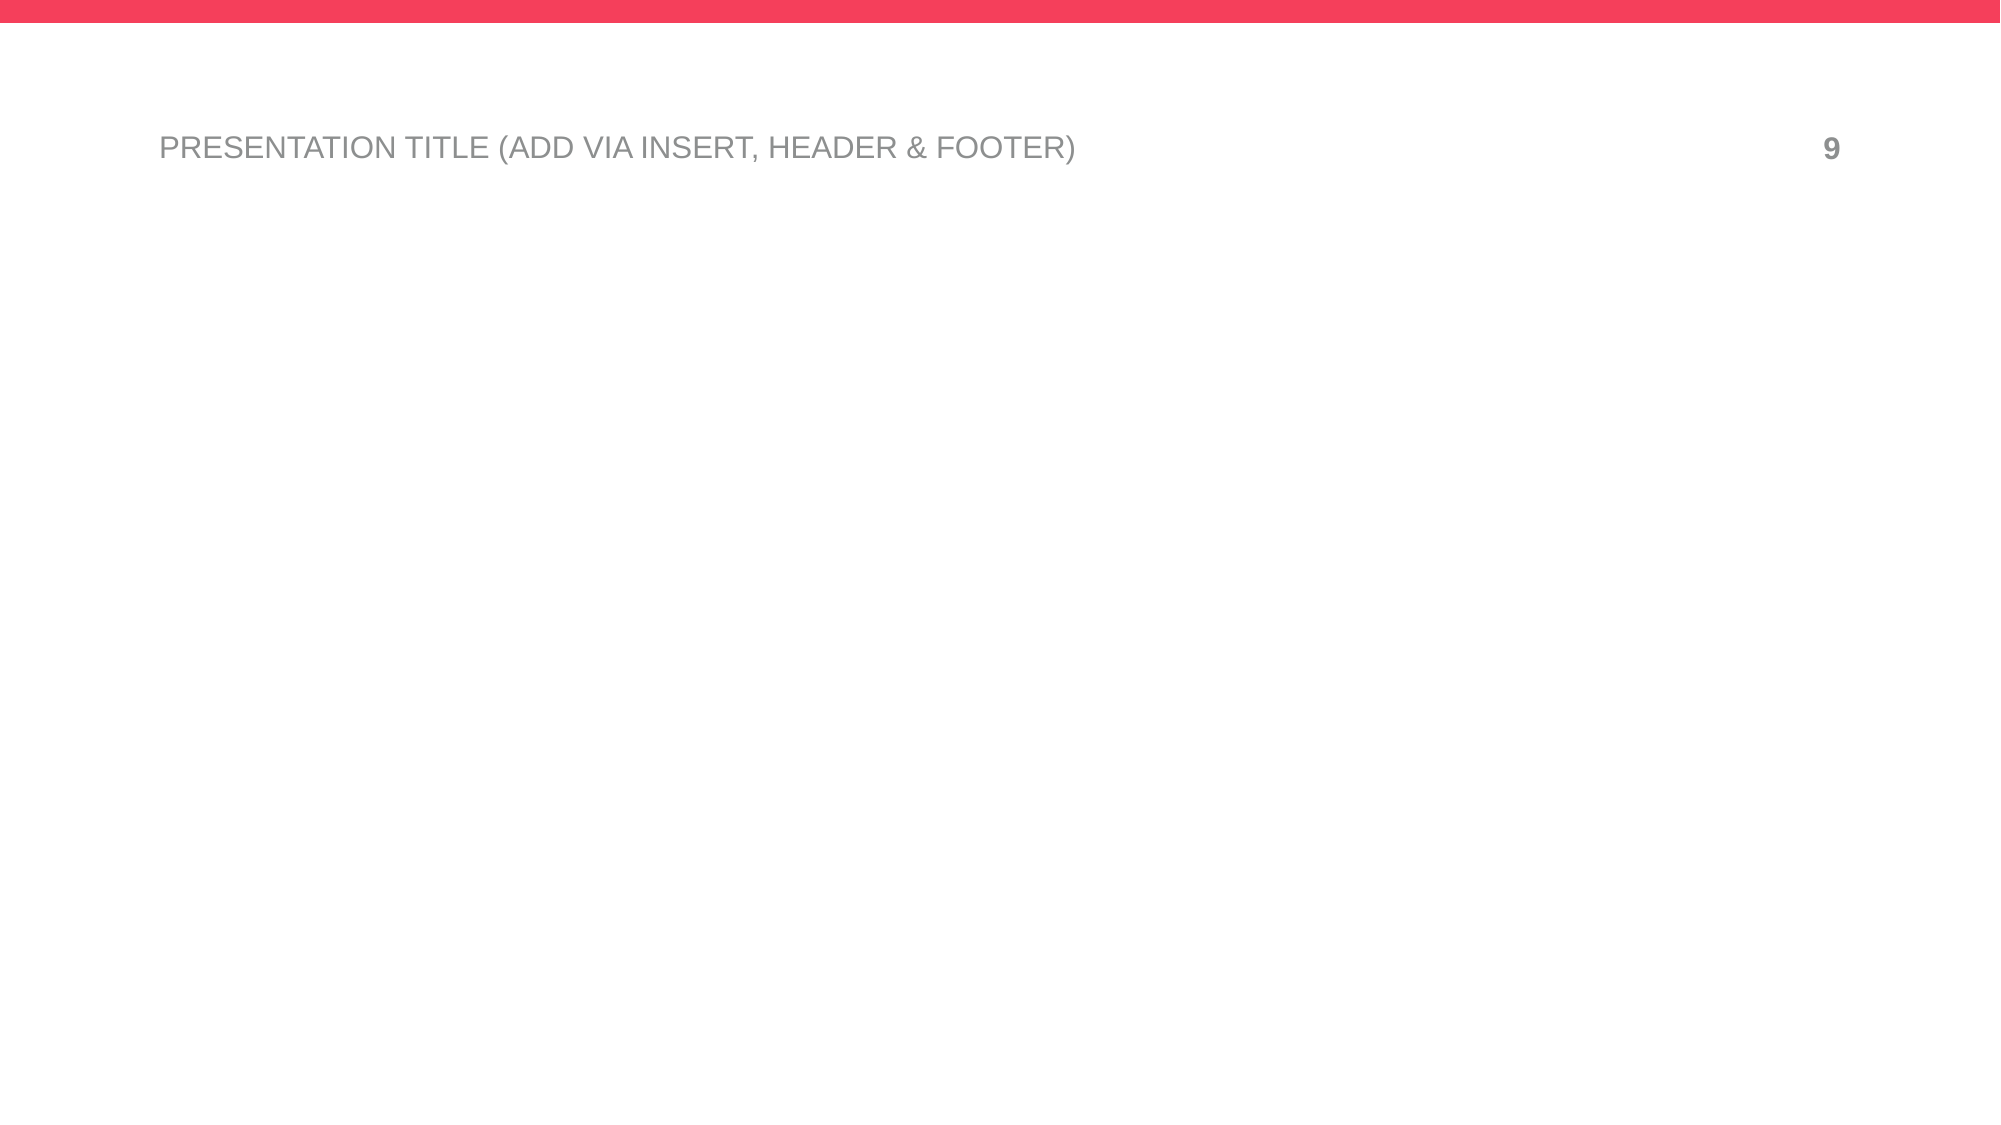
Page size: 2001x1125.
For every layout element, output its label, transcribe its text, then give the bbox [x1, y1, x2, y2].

footer PRESENTATION TITLE (ADD VIA INSERT, HEADER & FOOTER) [159, 127, 1337, 165]
slide_number 9 [1611, 128, 1841, 167]
